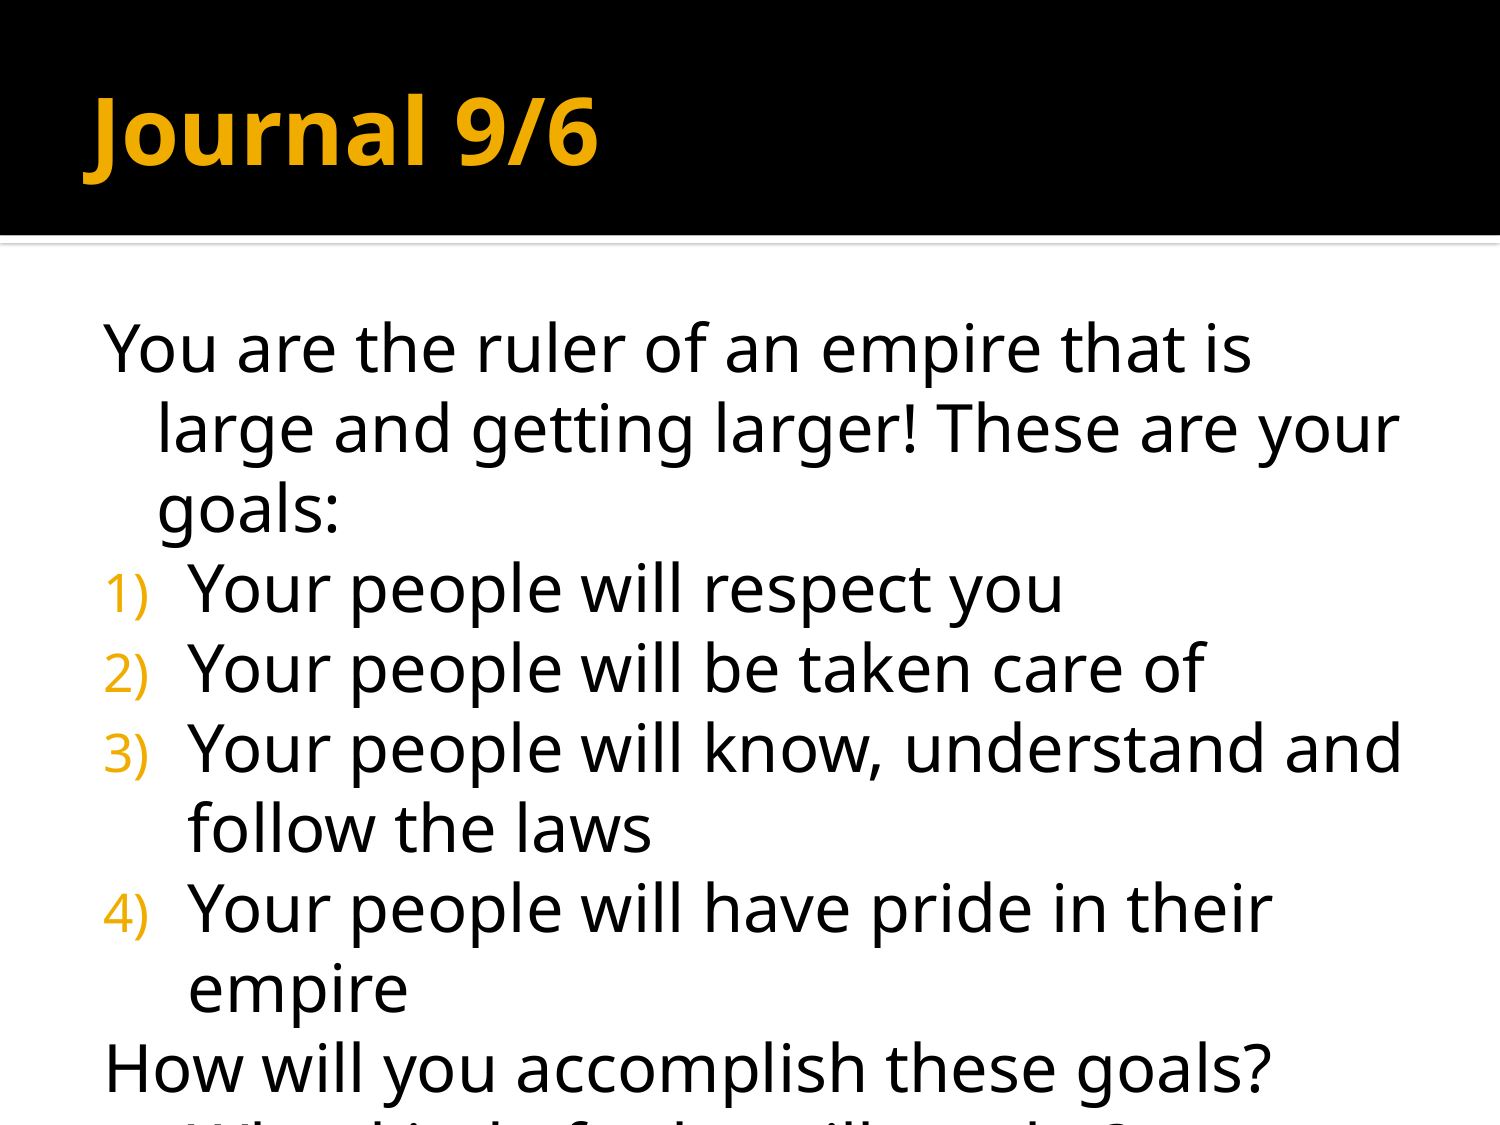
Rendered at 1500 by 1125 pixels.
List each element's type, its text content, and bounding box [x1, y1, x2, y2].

title Journal 9/6 [75, 25, 1425, 231]
list You are the ruler of an empire that is large and getting larger! These are your goals: Your people will respect you Your people will be taken care of Your people will know, understand and follow the laws Your people will have pride in their empire How will you accomplish these goals? What kind of ruler will you be? [75, 291, 1425, 1050]
